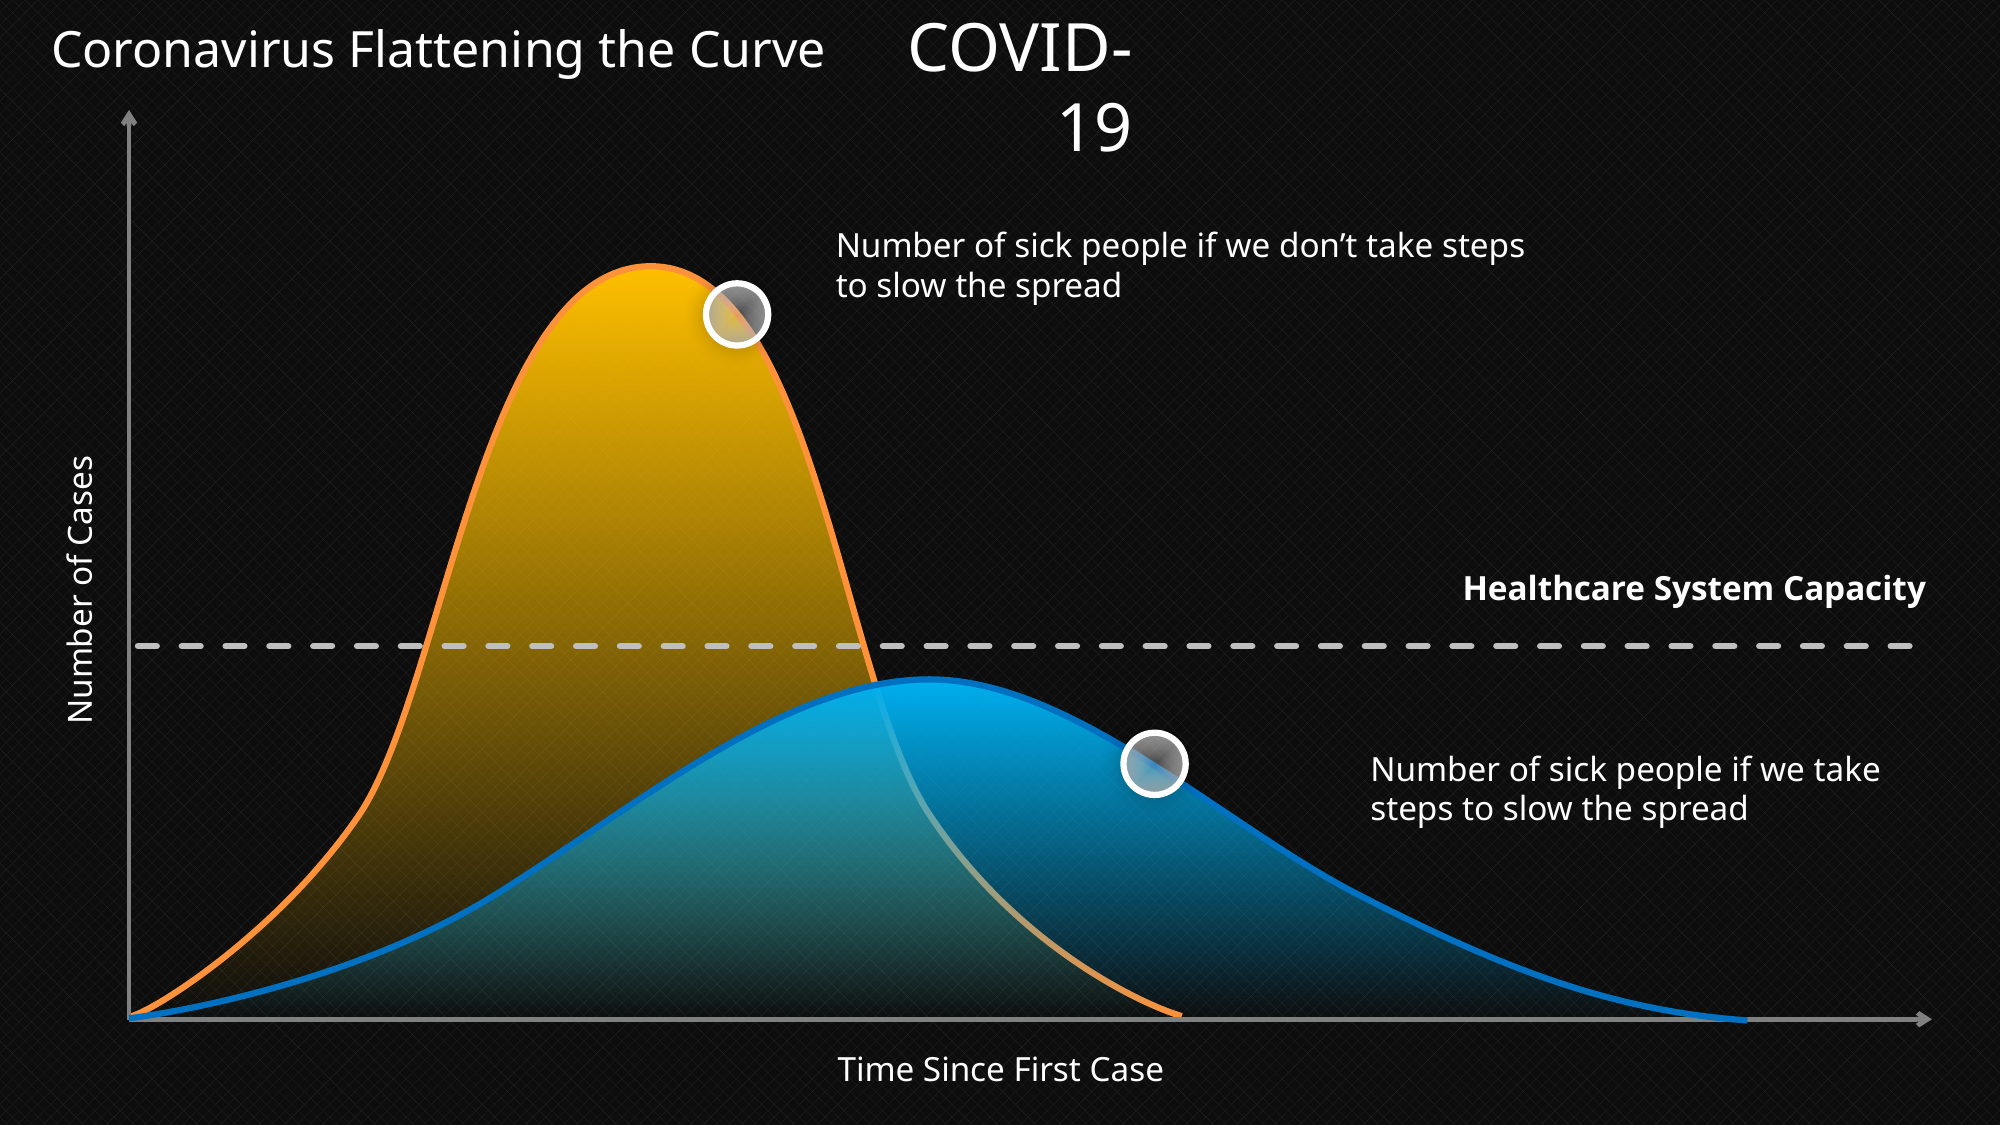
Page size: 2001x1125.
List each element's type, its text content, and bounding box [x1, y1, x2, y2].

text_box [28, 109, 1937, 1115]
text_box COVID-19 [852, 0, 1148, 107]
text_box Coronavirus Flattening the Curve [36, 9, 852, 85]
